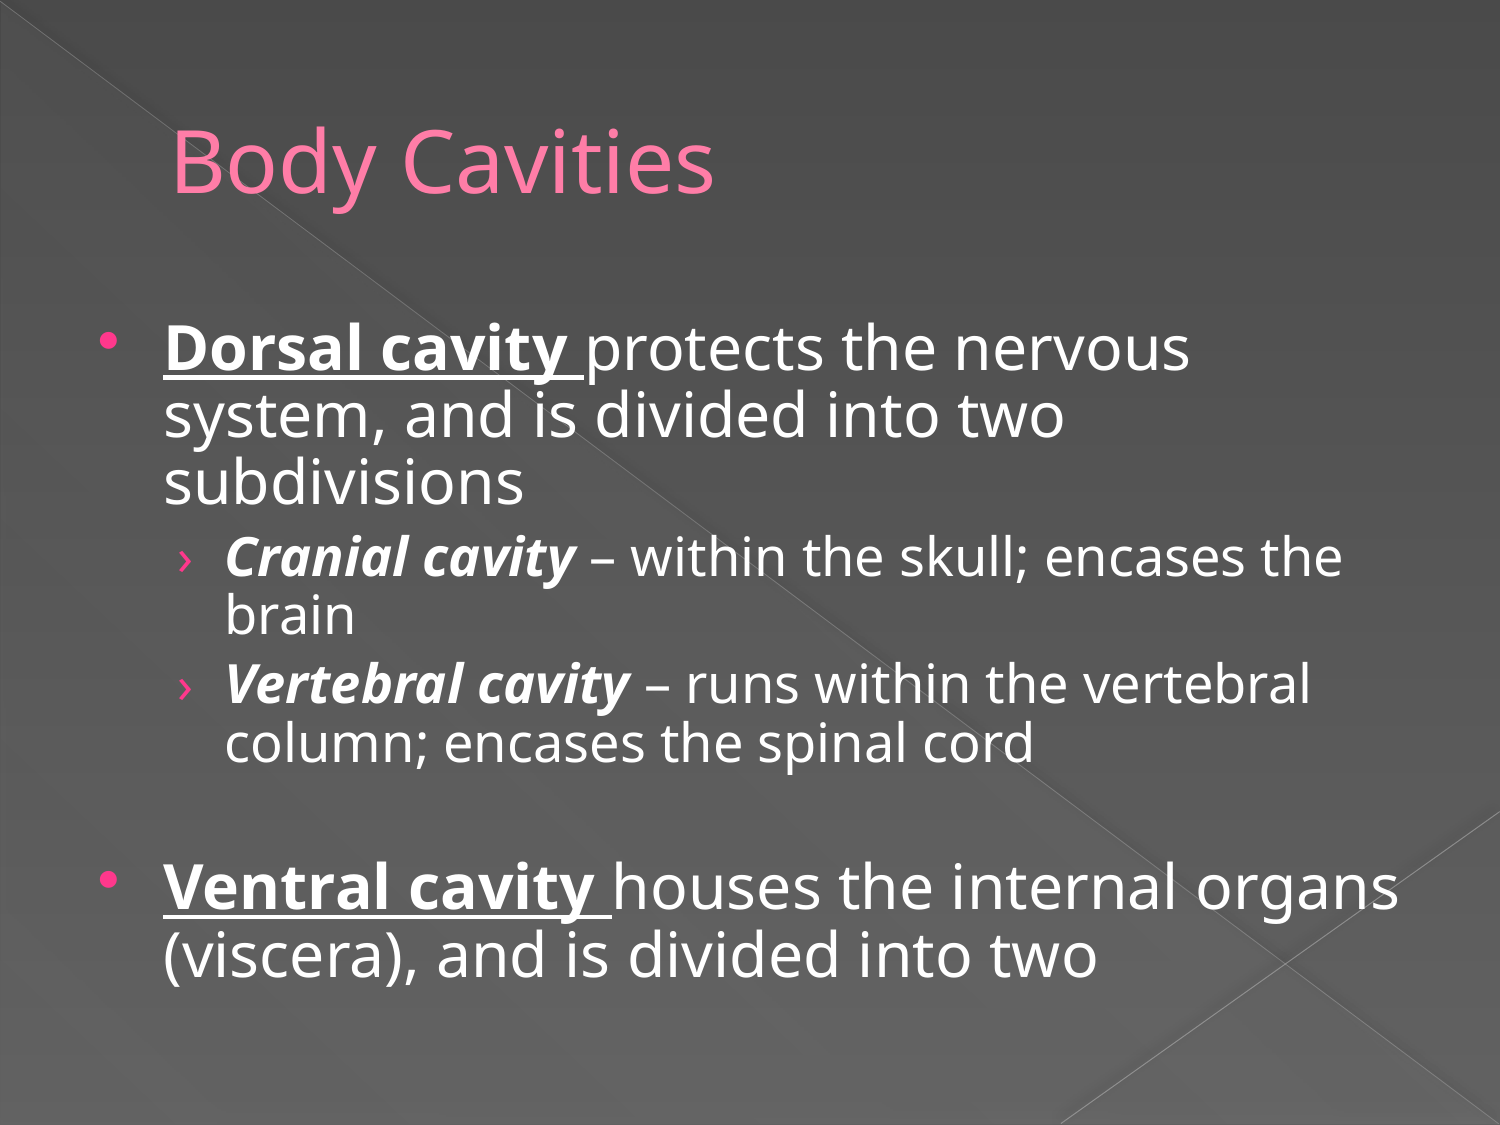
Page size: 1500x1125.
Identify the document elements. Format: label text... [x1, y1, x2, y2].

title Body Cavities [75, 43, 1425, 274]
list Dorsal cavity protects the nervous system, and is divided into two subdivisions Cranial cavity – within the skull; encases the brain Vertebral cavity – runs within the vertebral column; encases the spinal cord Ventral cavity houses the internal organs (viscera), and is divided into two [75, 308, 1425, 1059]
